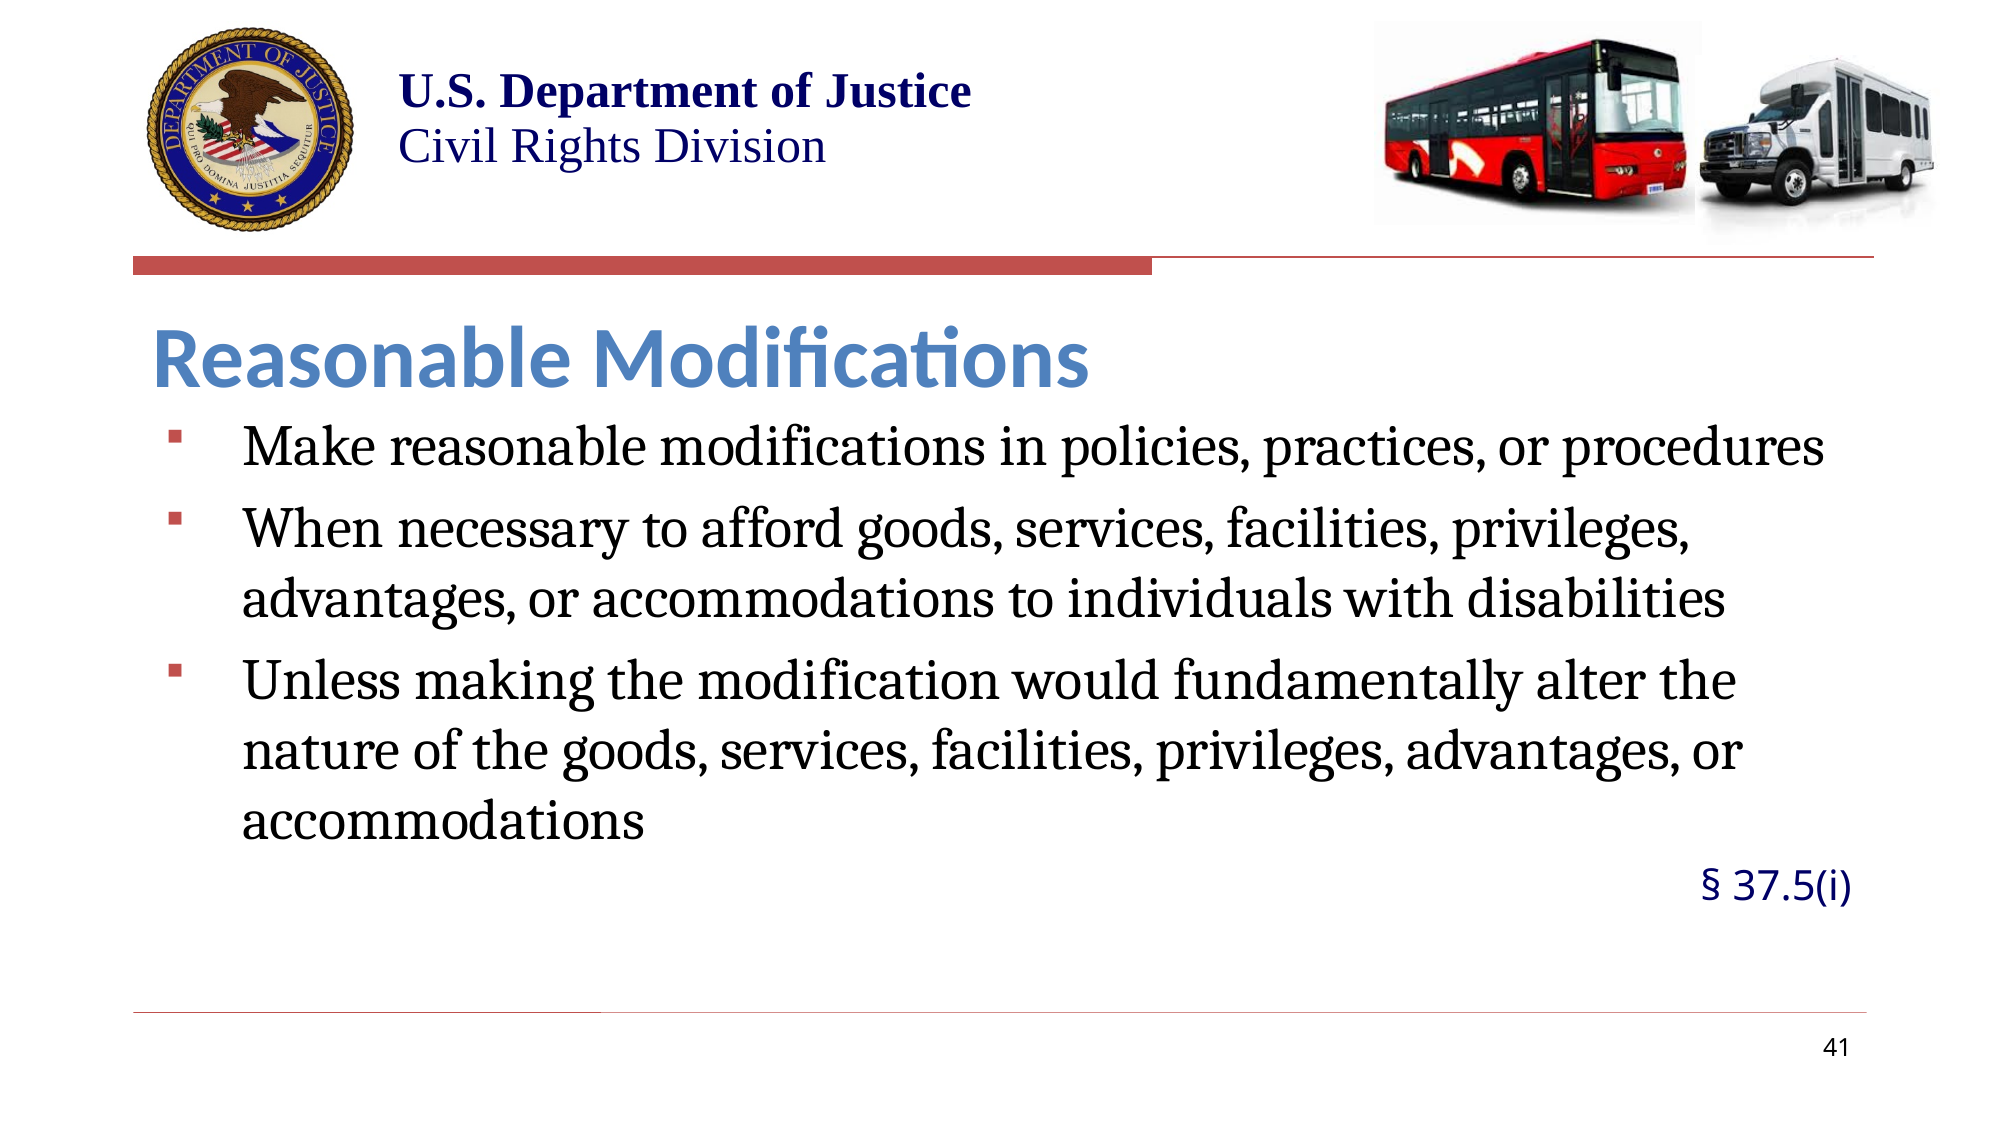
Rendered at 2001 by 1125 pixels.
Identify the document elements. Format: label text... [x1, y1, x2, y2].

title Reasonable Modifications [137, 287, 1513, 413]
picture [137, 21, 363, 238]
picture [1374, 21, 1940, 245]
slide_number 41 [1433, 1024, 1867, 1103]
list Make reasonable modifications in policies, practices, or procedures When necessary to afford goods, services, facilities, privileges, advantages, or accommodations to individuals with disabilities Unless making the modification would fundamentally alter the nature of the goods, services, facilities, privileges, advantages, or accommodations § 37.5(i) [149, 399, 1867, 1013]
